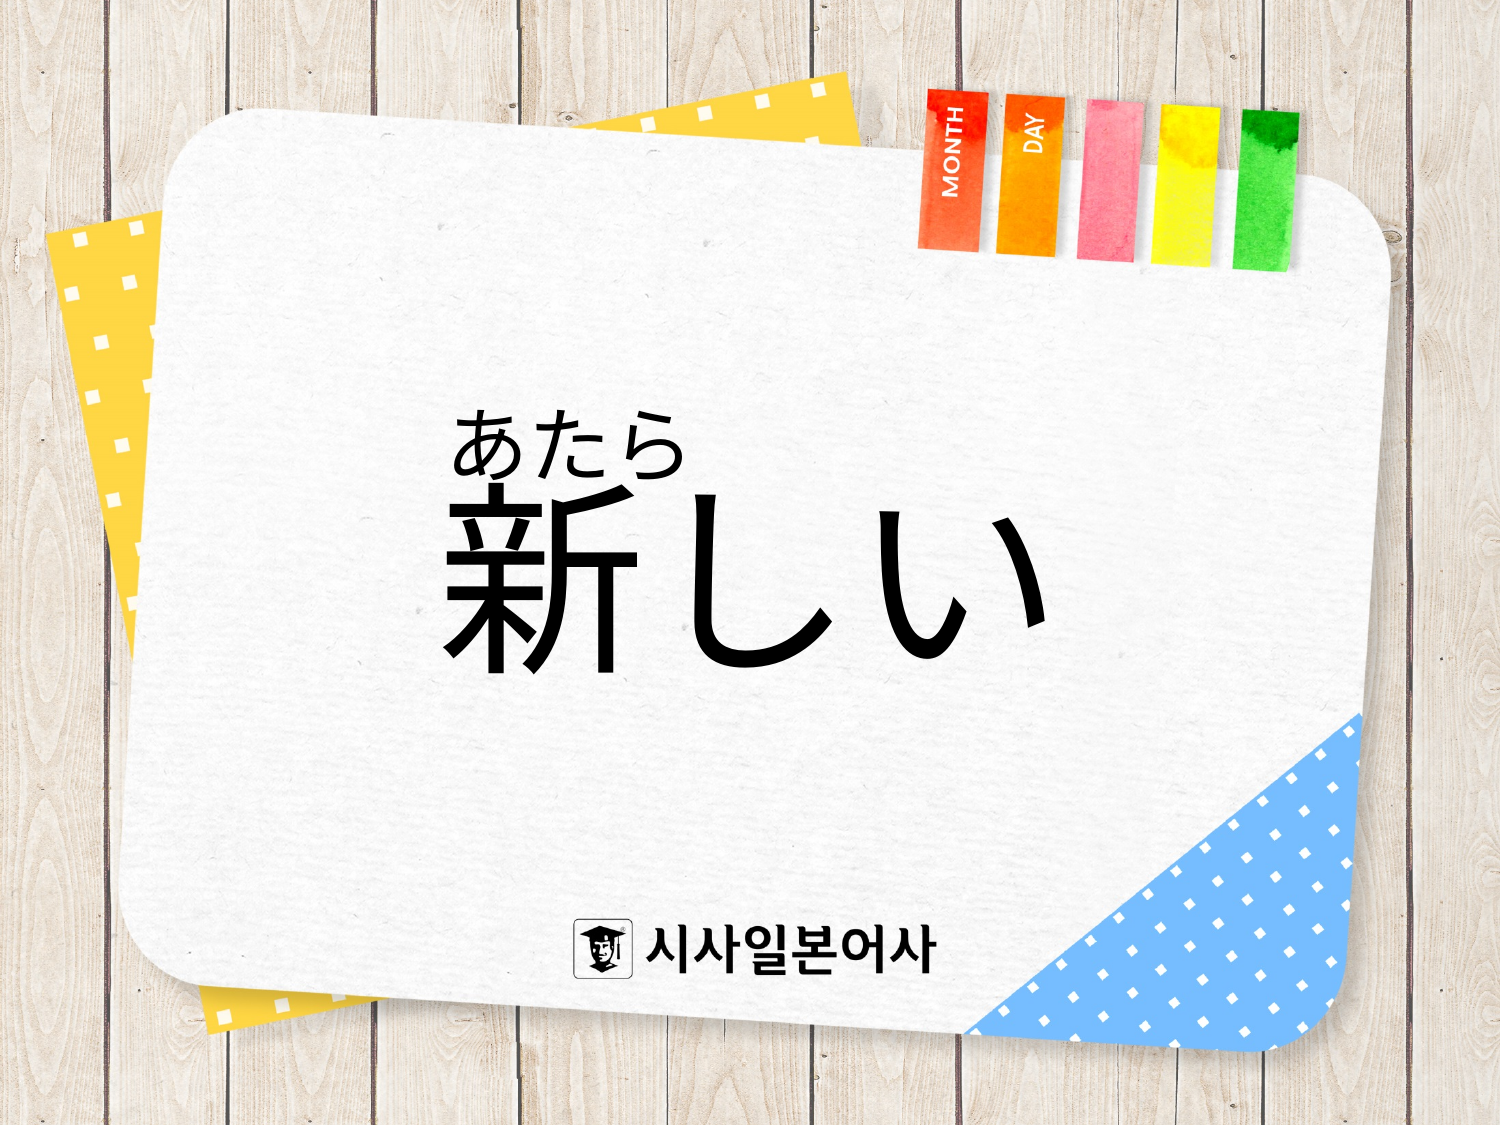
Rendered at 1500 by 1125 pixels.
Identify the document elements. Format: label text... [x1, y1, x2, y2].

picture [0, 0, 1500, 1125]
title 新しい [75, 338, 1425, 811]
text_box あたら [430, 385, 710, 501]
